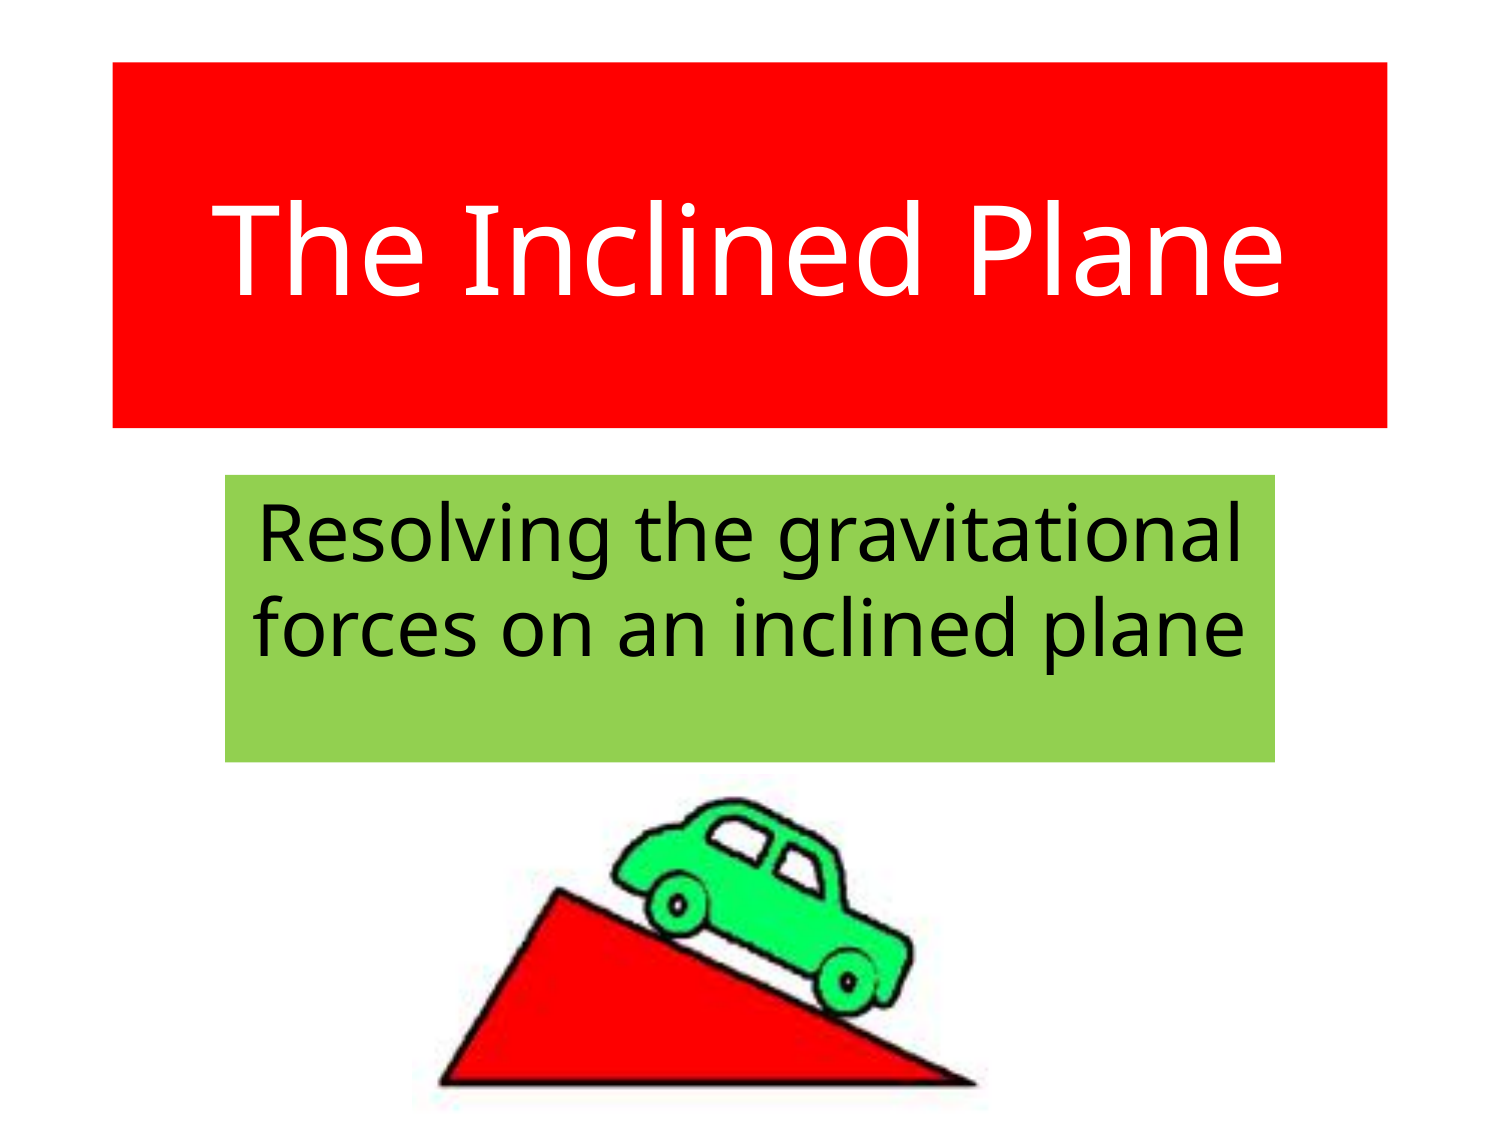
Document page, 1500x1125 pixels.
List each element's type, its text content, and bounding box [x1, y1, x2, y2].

subtitle Resolving the gravitational forces on an inclined plane [225, 474, 1275, 763]
title The Inclined Plane [112, 62, 1388, 429]
picture [412, 774, 1013, 1118]
